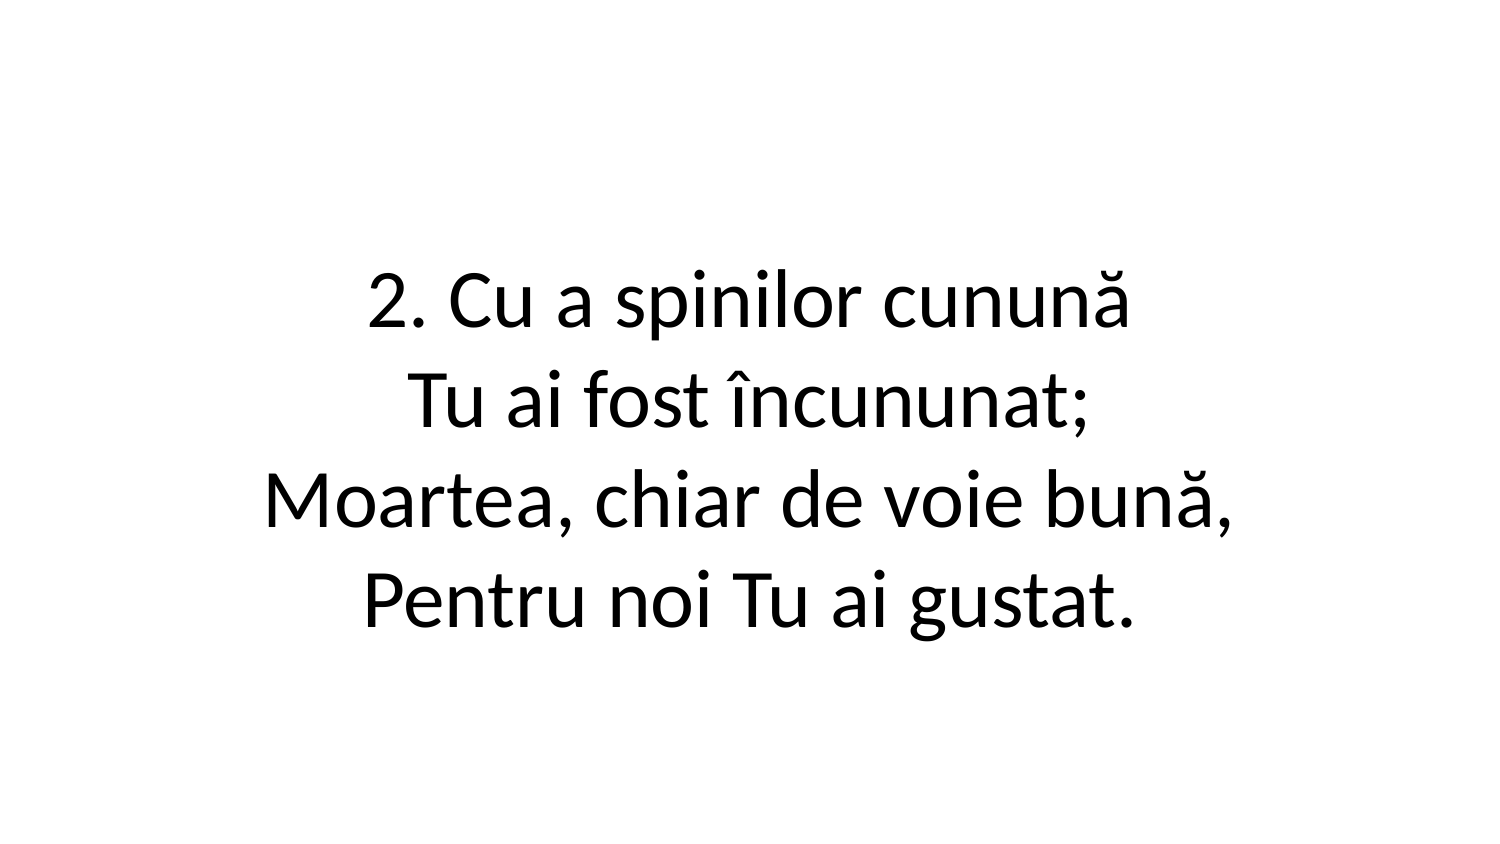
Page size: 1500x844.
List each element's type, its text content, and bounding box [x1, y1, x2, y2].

text_box 2. Cu a spinilor cunună Tu ai fost încununat; Moartea, chiar de voie bună, Pentru noi Tu ai gustat. [248, 192, 1252, 652]
